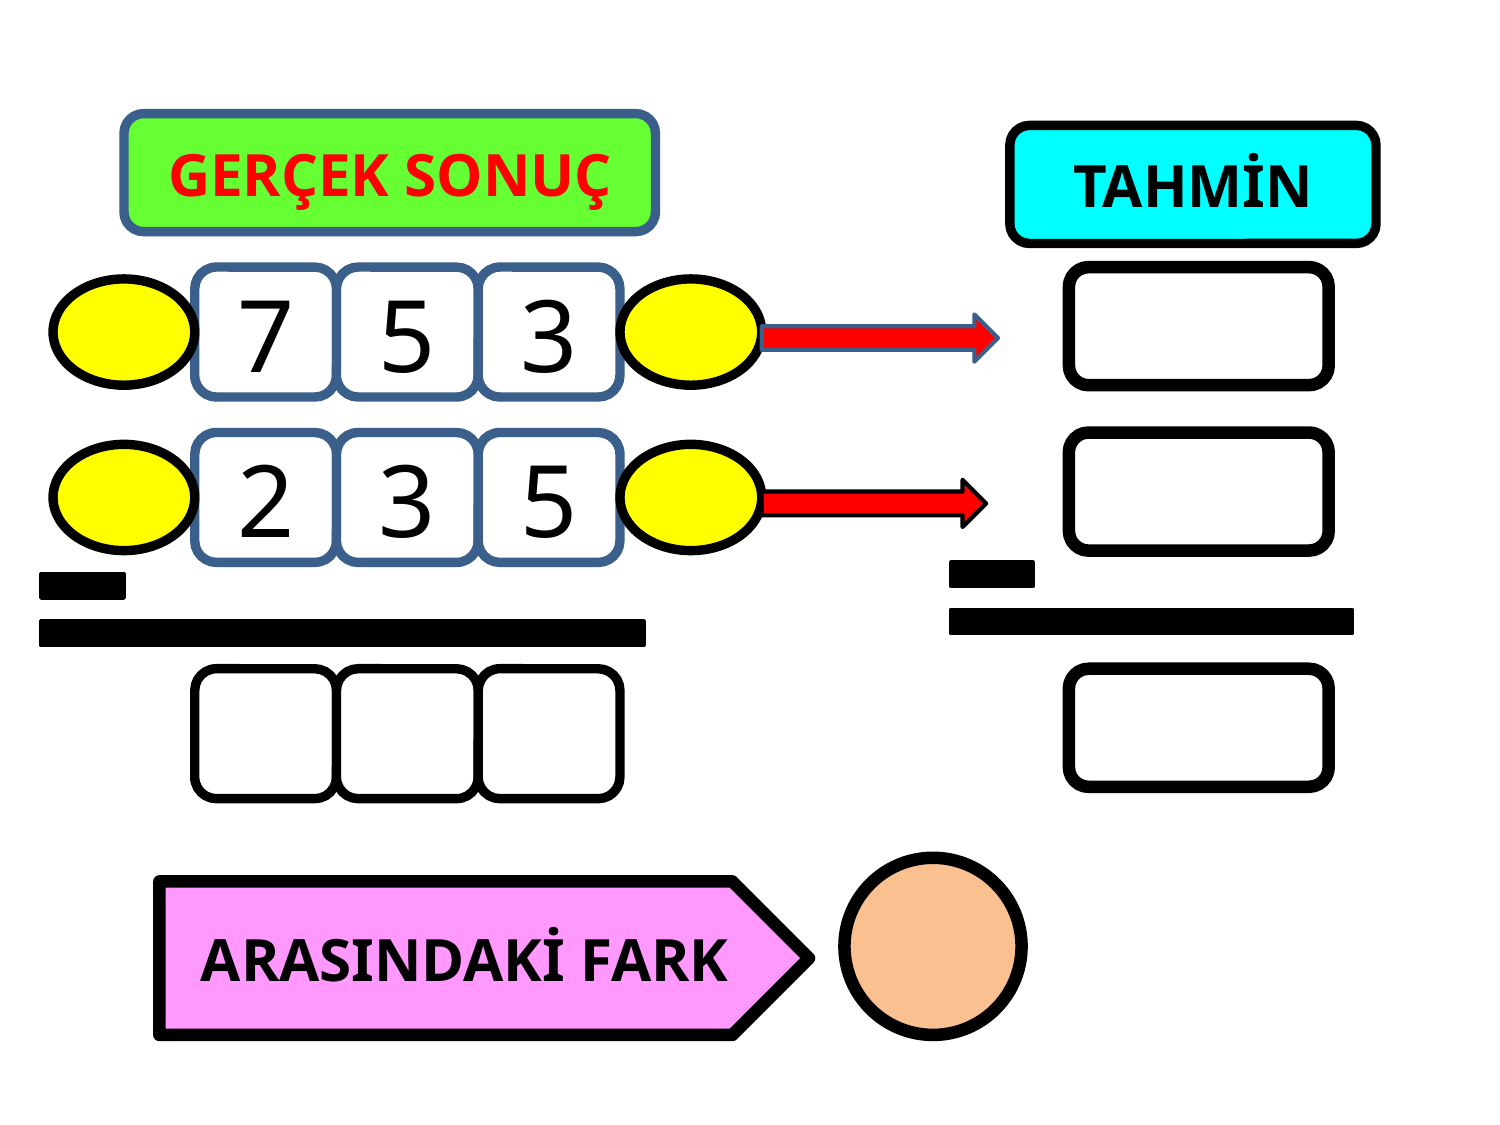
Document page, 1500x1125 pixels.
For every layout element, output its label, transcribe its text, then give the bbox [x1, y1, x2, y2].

text_box 3 [476, 264, 623, 400]
text_box [39, 572, 126, 600]
text_box [1066, 265, 1331, 388]
text_box 2 [192, 430, 336, 565]
text_box 5 [476, 430, 623, 565]
text_box GERÇEK SONUÇ [121, 111, 658, 234]
text_box [949, 560, 1035, 588]
text_box [949, 608, 1354, 635]
text_box [334, 666, 478, 801]
text_box [759, 477, 989, 529]
text_box ARASINDAKİ FARK [157, 879, 812, 1038]
text_box 3 [334, 430, 478, 565]
text_box [39, 619, 610, 647]
text_box [192, 666, 336, 801]
text_box [617, 276, 764, 388]
text_box [50, 276, 197, 388]
text_box [476, 666, 623, 801]
text_box [1066, 430, 1331, 553]
text_box 5 [334, 264, 478, 400]
text_box [842, 855, 1024, 1038]
text_box [617, 442, 763, 553]
text_box TAHMİN [1007, 123, 1379, 246]
text_box [610, 619, 646, 647]
text_box [759, 312, 1001, 364]
text_box [1066, 666, 1331, 789]
text_box [50, 442, 197, 553]
text_box 7 [192, 264, 336, 400]
